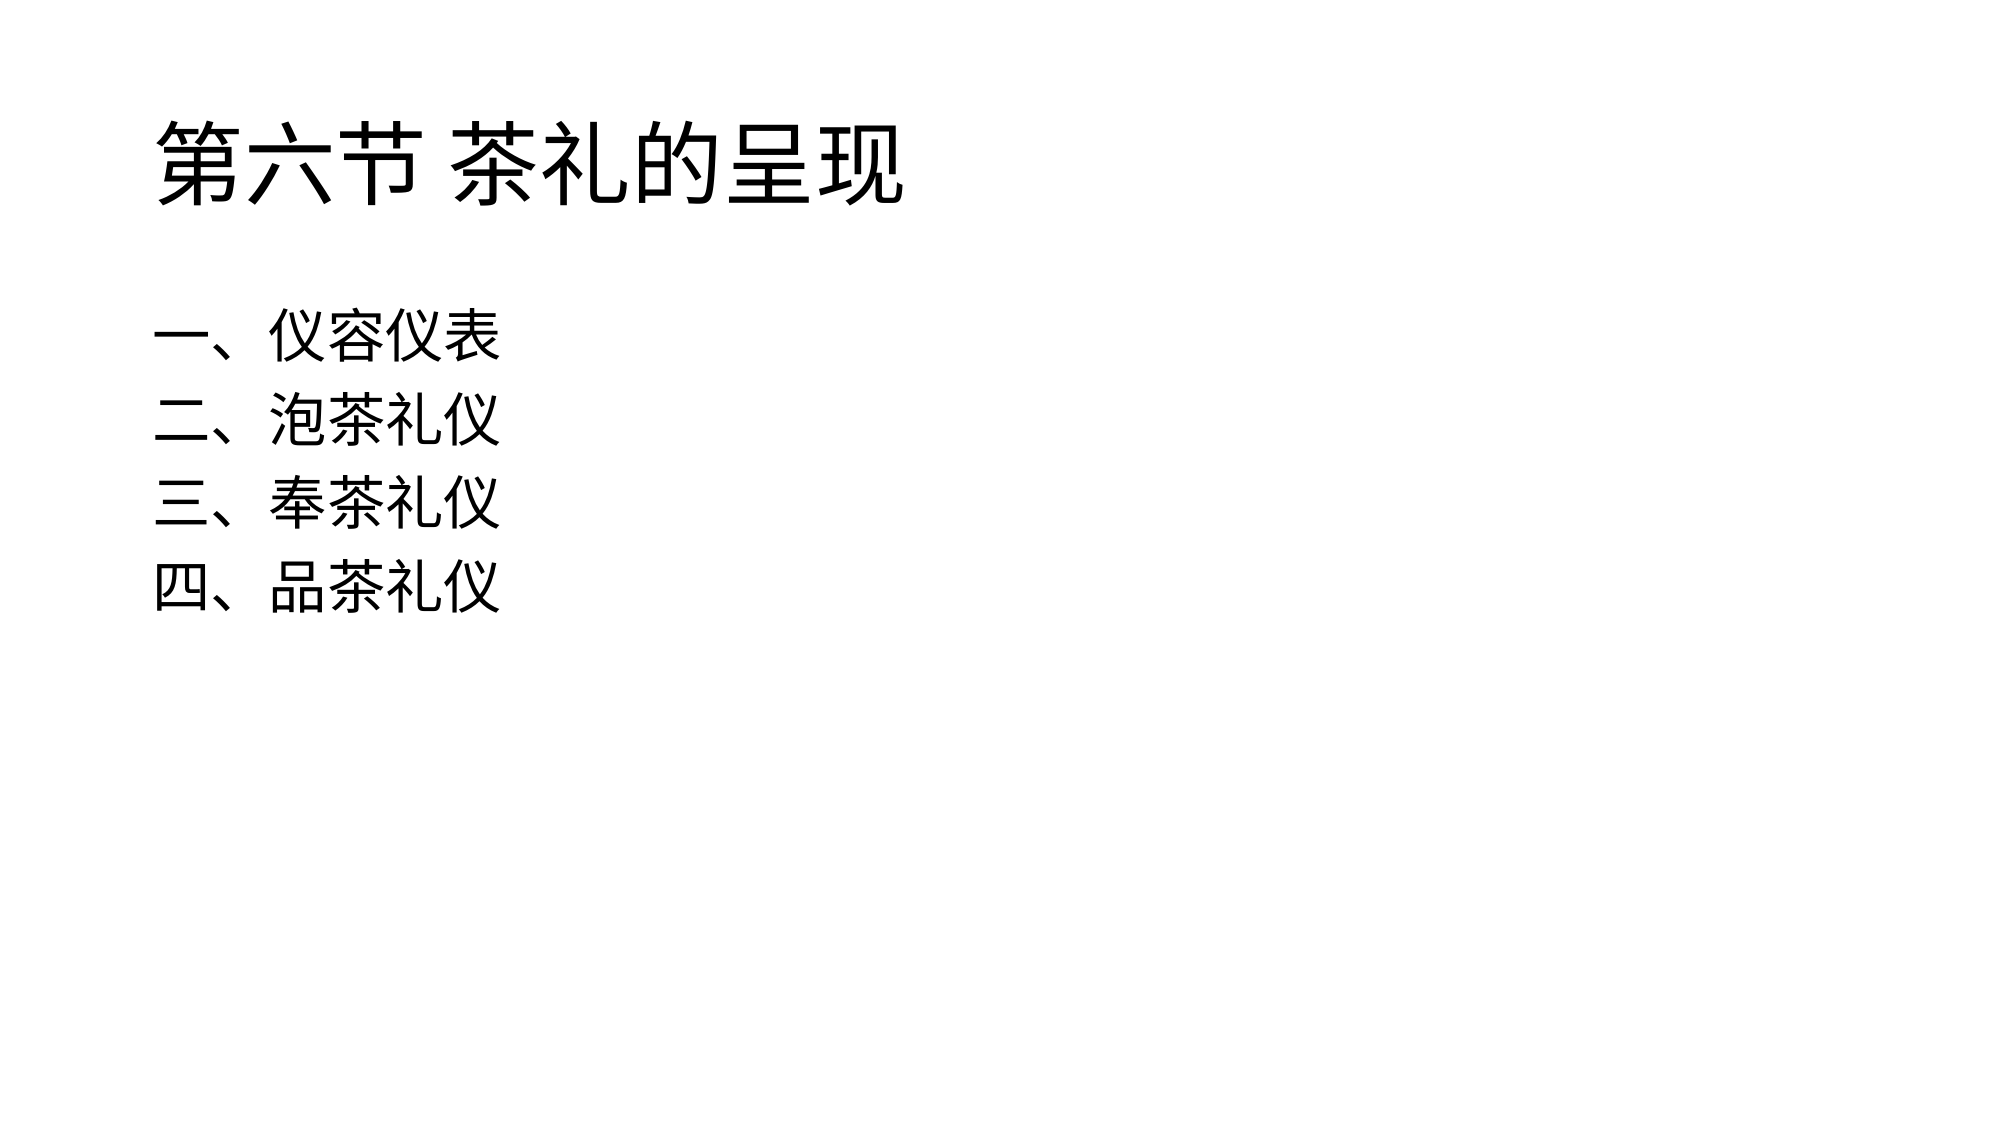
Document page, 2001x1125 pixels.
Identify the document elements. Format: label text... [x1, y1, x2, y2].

list 一、仪容仪表 二、泡茶礼仪 三、奉茶礼仪 四、品茶礼仪 [137, 299, 1863, 1014]
title 第六节 茶礼的呈现 [137, 59, 1863, 278]
